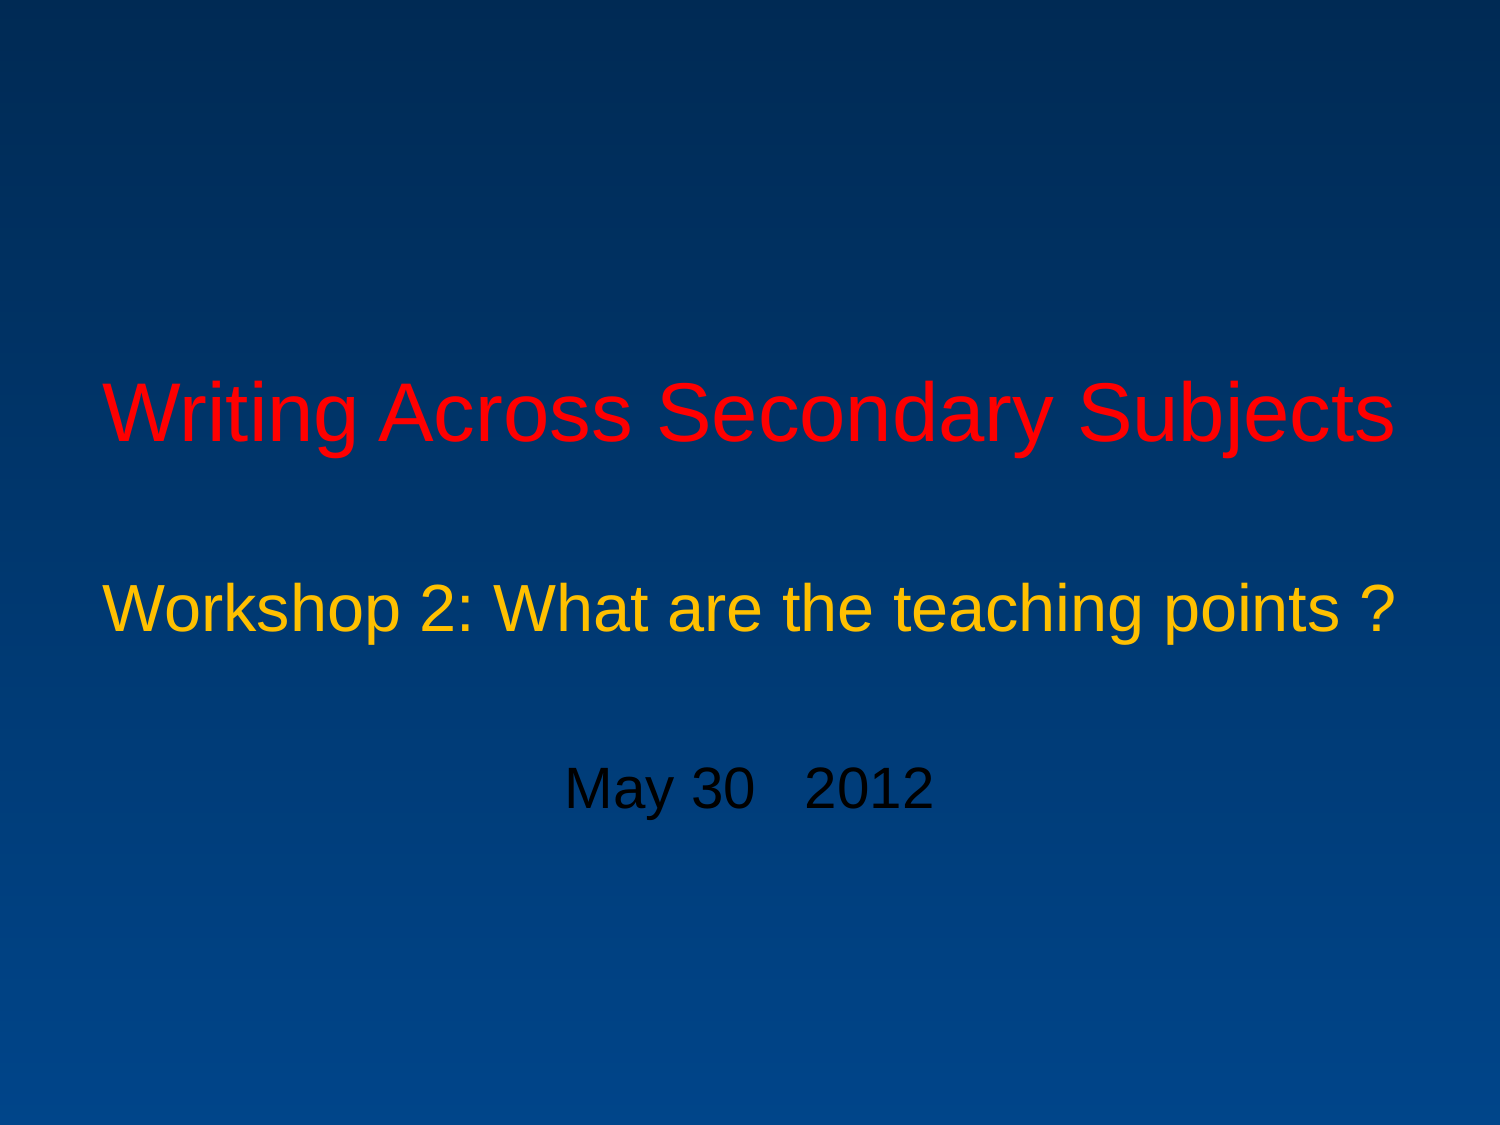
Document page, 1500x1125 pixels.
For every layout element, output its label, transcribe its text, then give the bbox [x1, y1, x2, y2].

list Writing Across Secondary Subjects Workshop 2: What are the teaching points ? May 30 2012 [74, 160, 1426, 1006]
